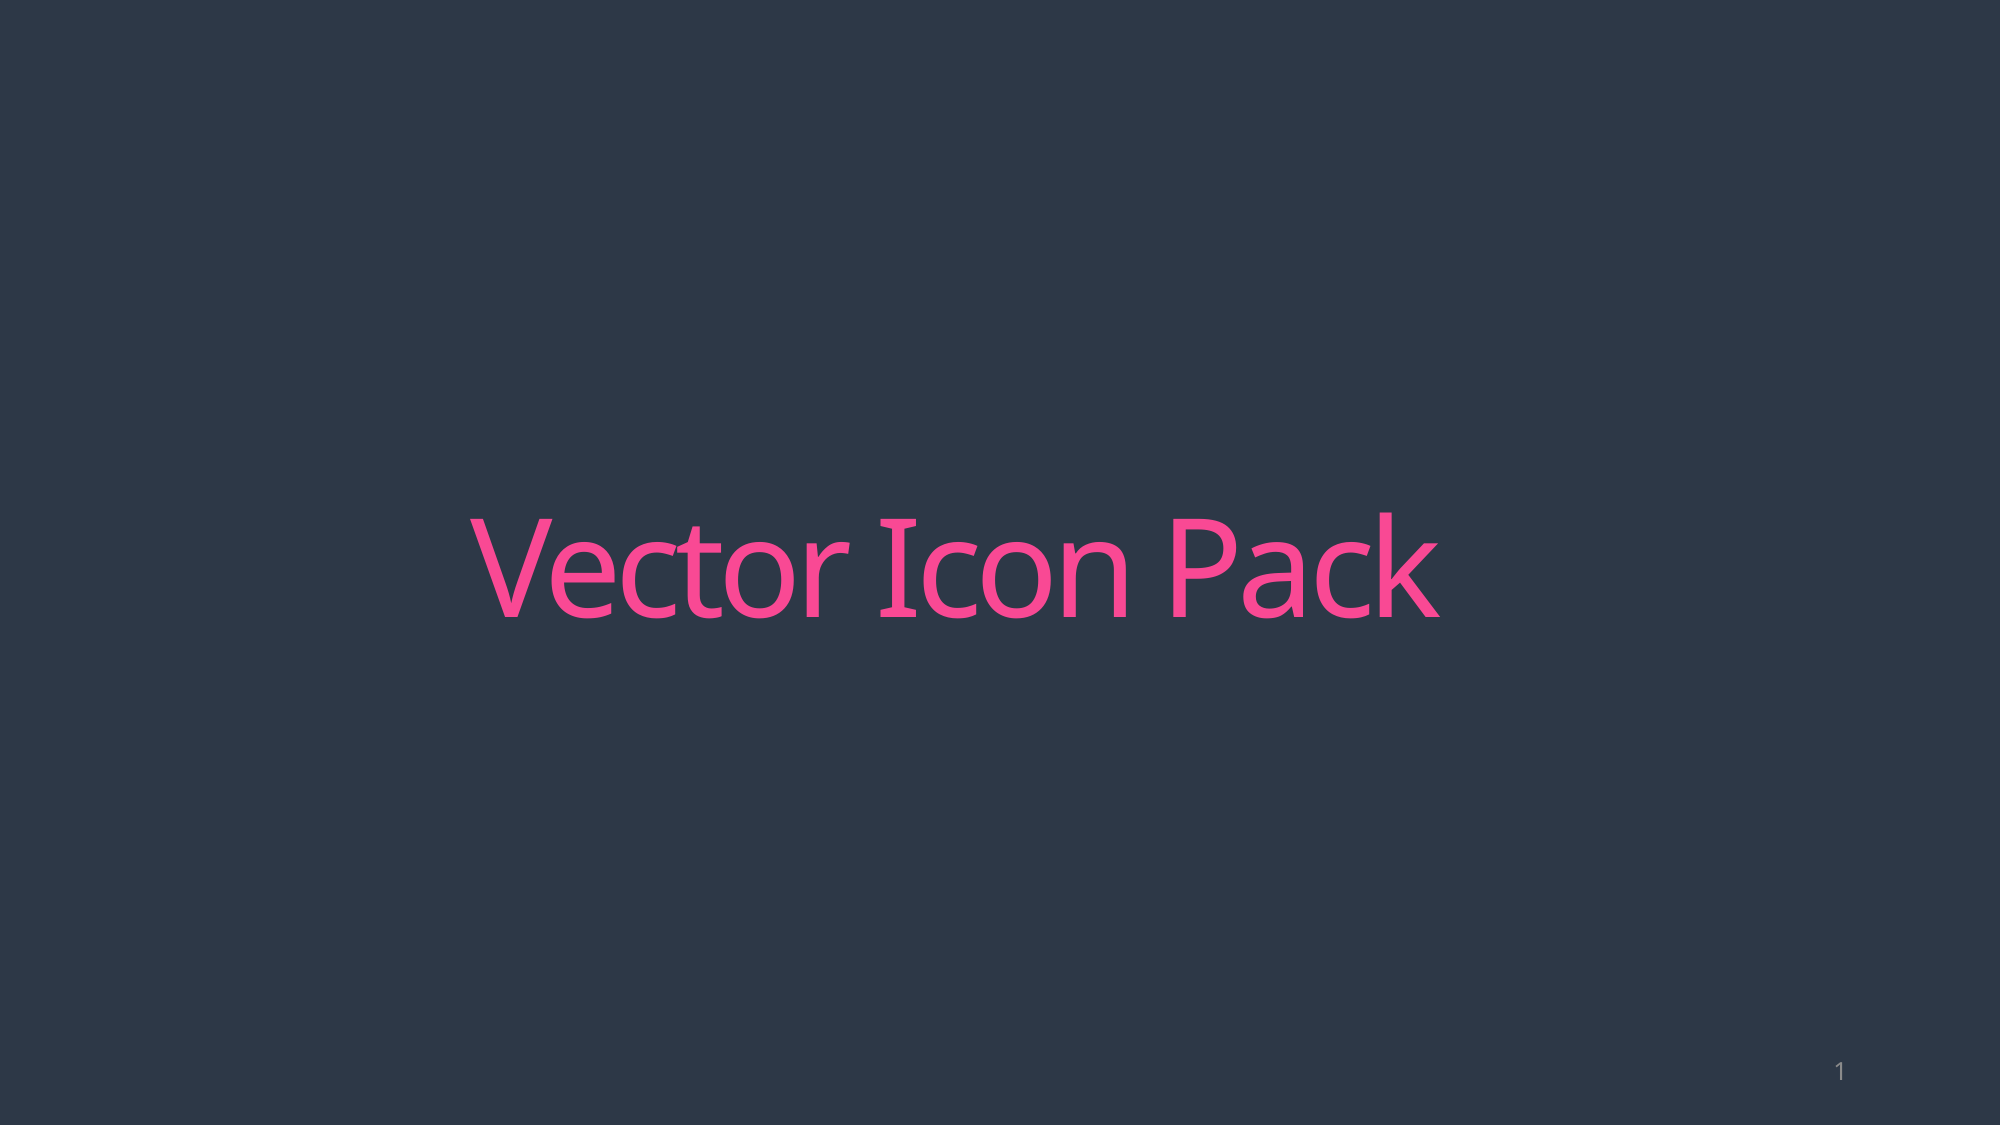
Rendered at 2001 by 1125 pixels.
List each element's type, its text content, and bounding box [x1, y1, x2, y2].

slide_number 1 [1412, 1042, 1863, 1103]
text_box Vector Icon Pack [456, 472, 1610, 653]
